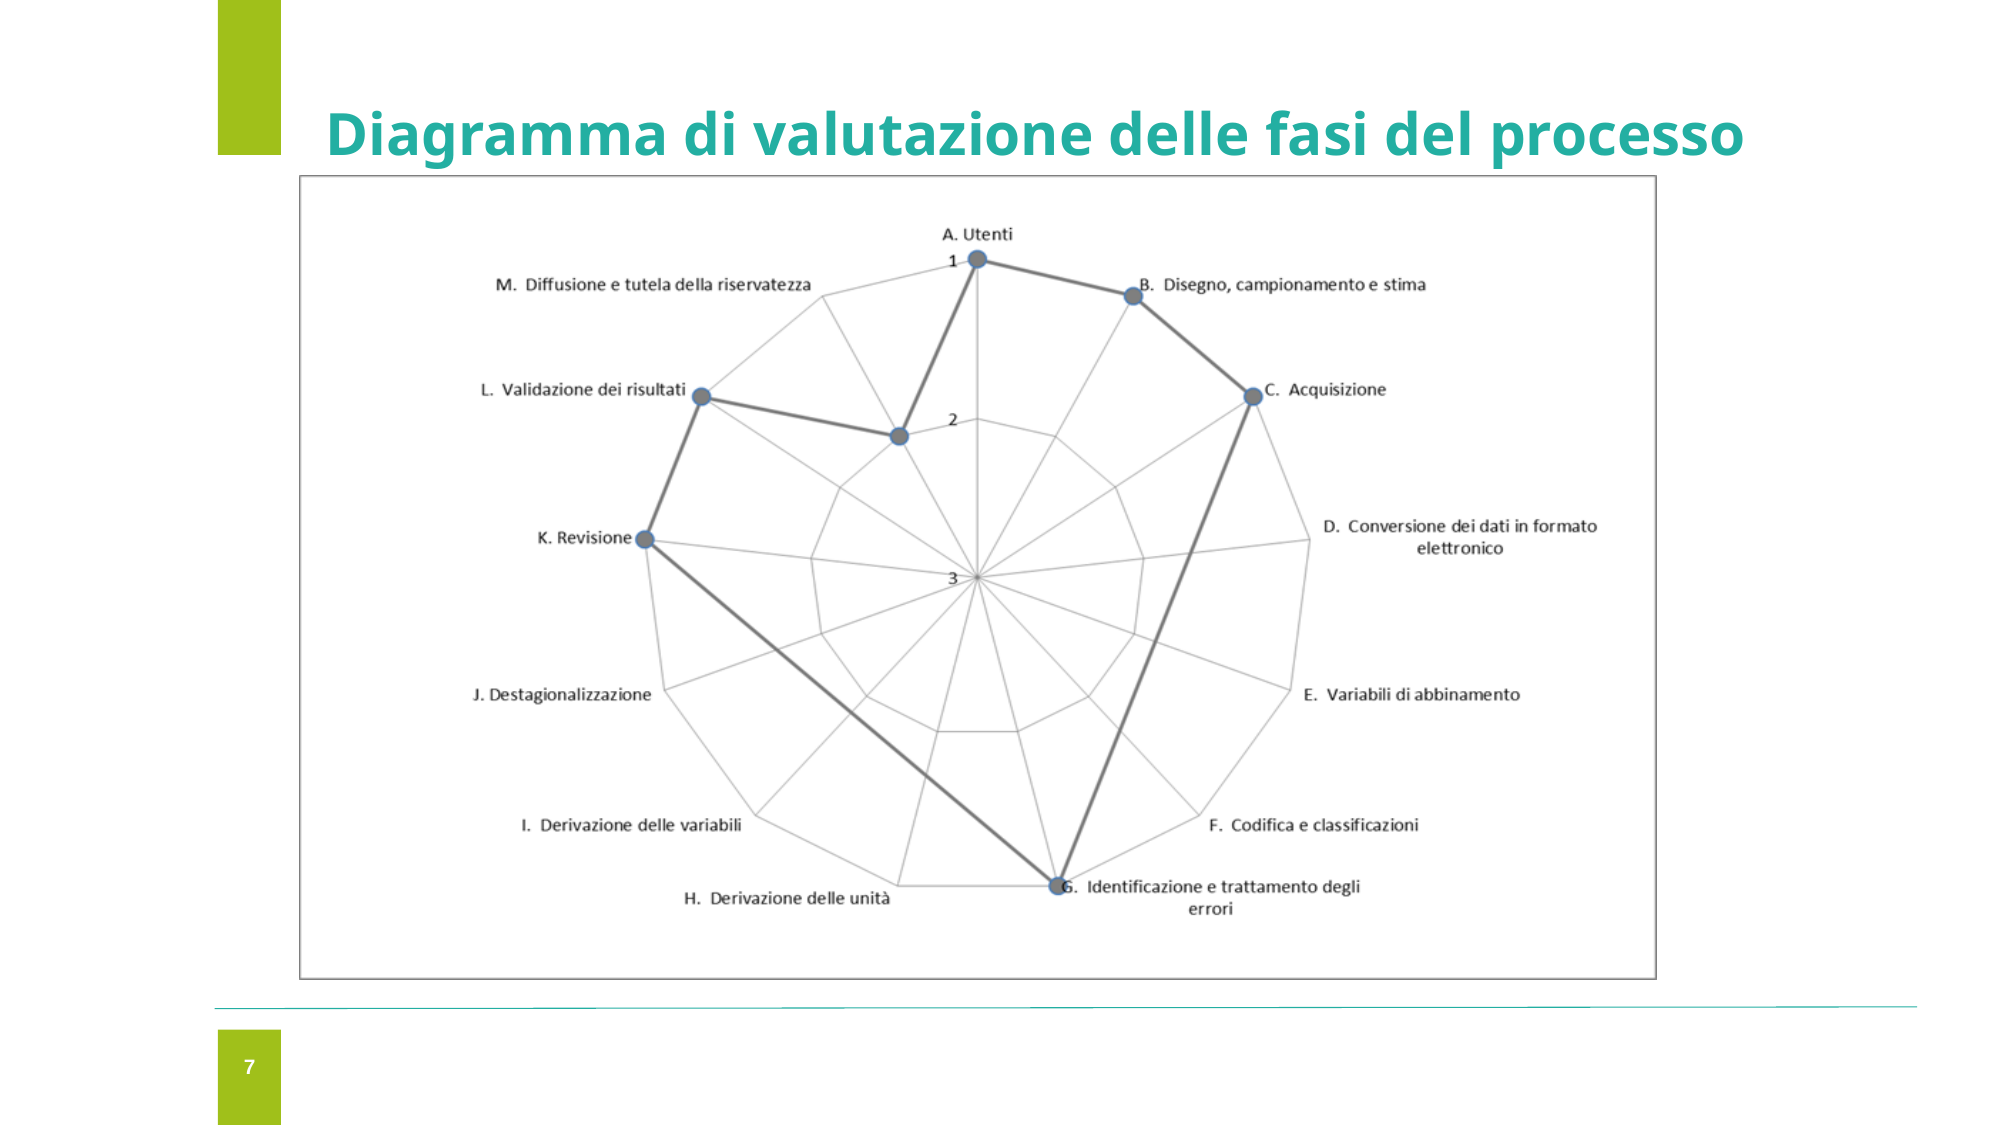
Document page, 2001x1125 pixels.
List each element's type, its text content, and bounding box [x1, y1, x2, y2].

slide_number 6 [217, 1036, 281, 1097]
title Diagramma di valutazione delle fasi del processo [325, 32, 1877, 168]
picture [299, 175, 1657, 980]
